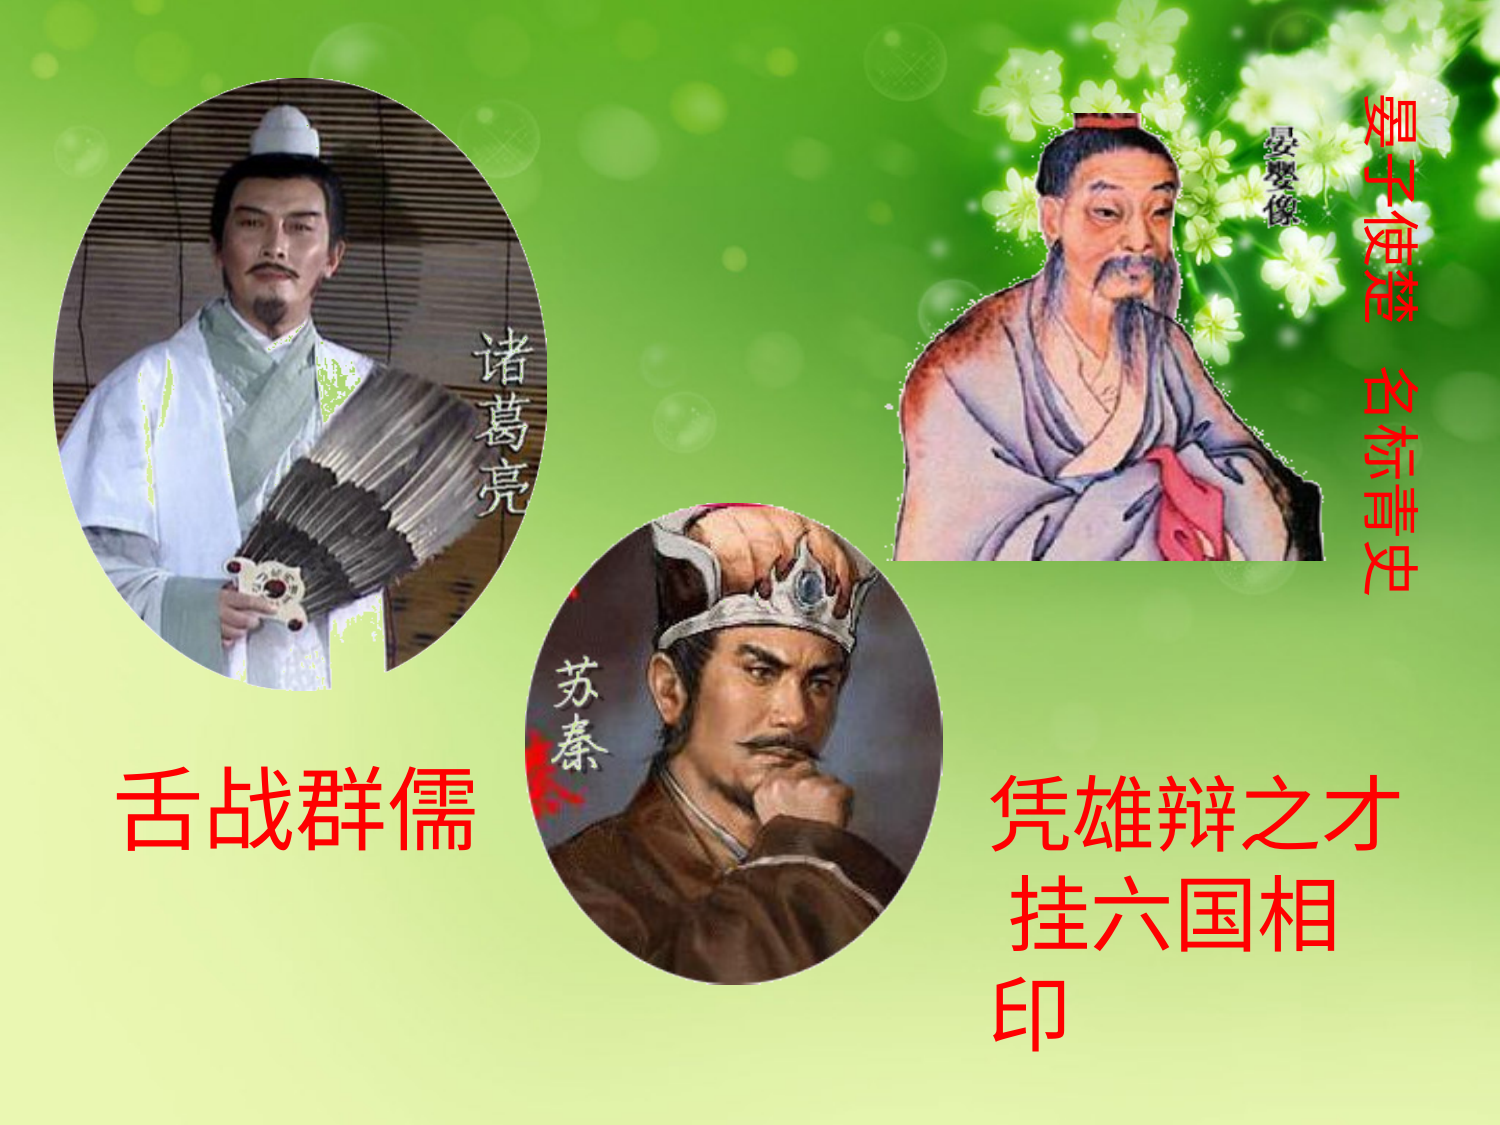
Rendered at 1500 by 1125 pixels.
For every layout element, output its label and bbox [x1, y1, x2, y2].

text_box [525, 503, 1422, 985]
text_box [53, 78, 585, 870]
picture [0, 0, 1500, 1125]
text_box [850, 78, 1436, 681]
